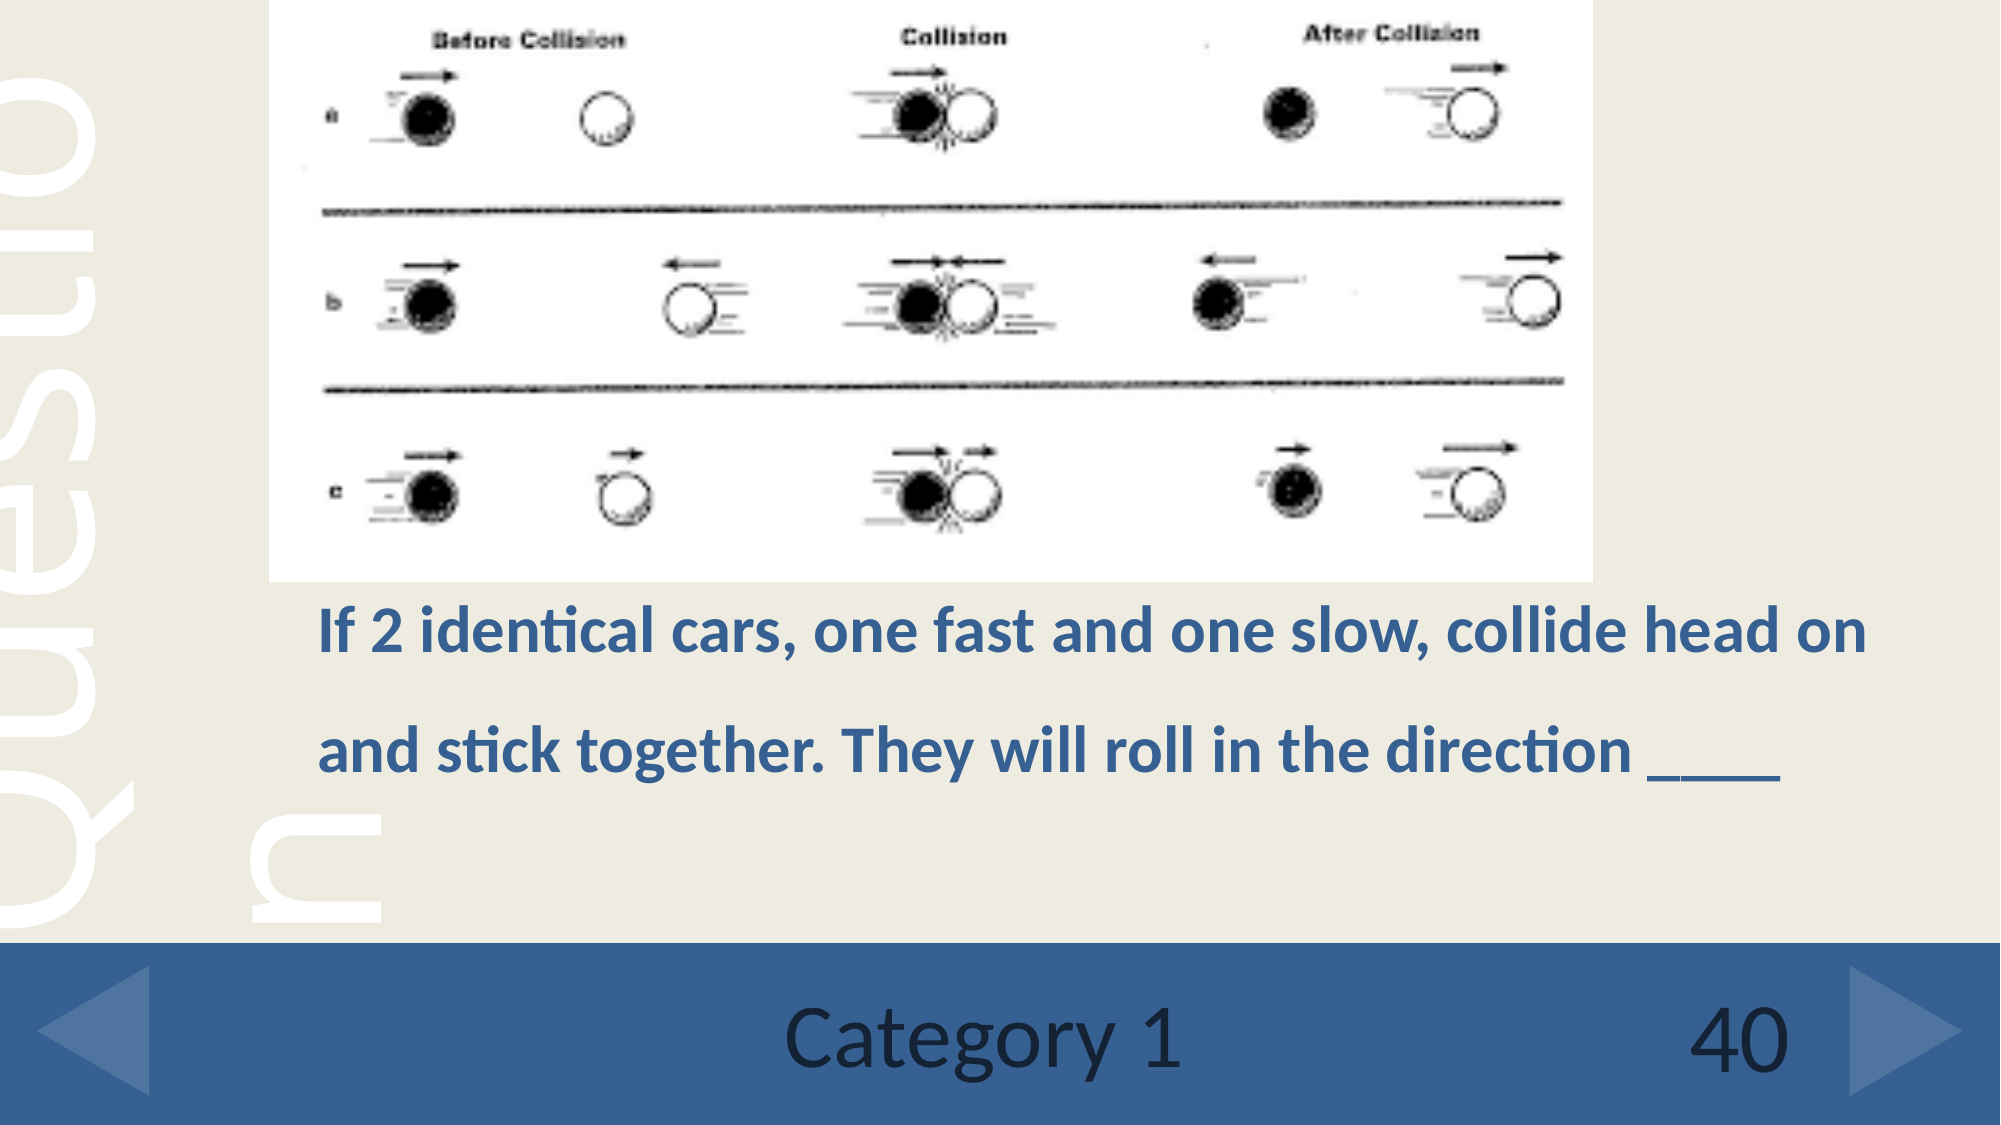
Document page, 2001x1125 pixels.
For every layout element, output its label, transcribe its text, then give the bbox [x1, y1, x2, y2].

list If 2 identical cars, one fast and one slow, collide head on and stick together. They will roll in the direction ____ [302, 581, 1912, 950]
picture [269, 0, 1593, 582]
title Category 1 [84, 937, 1885, 1125]
